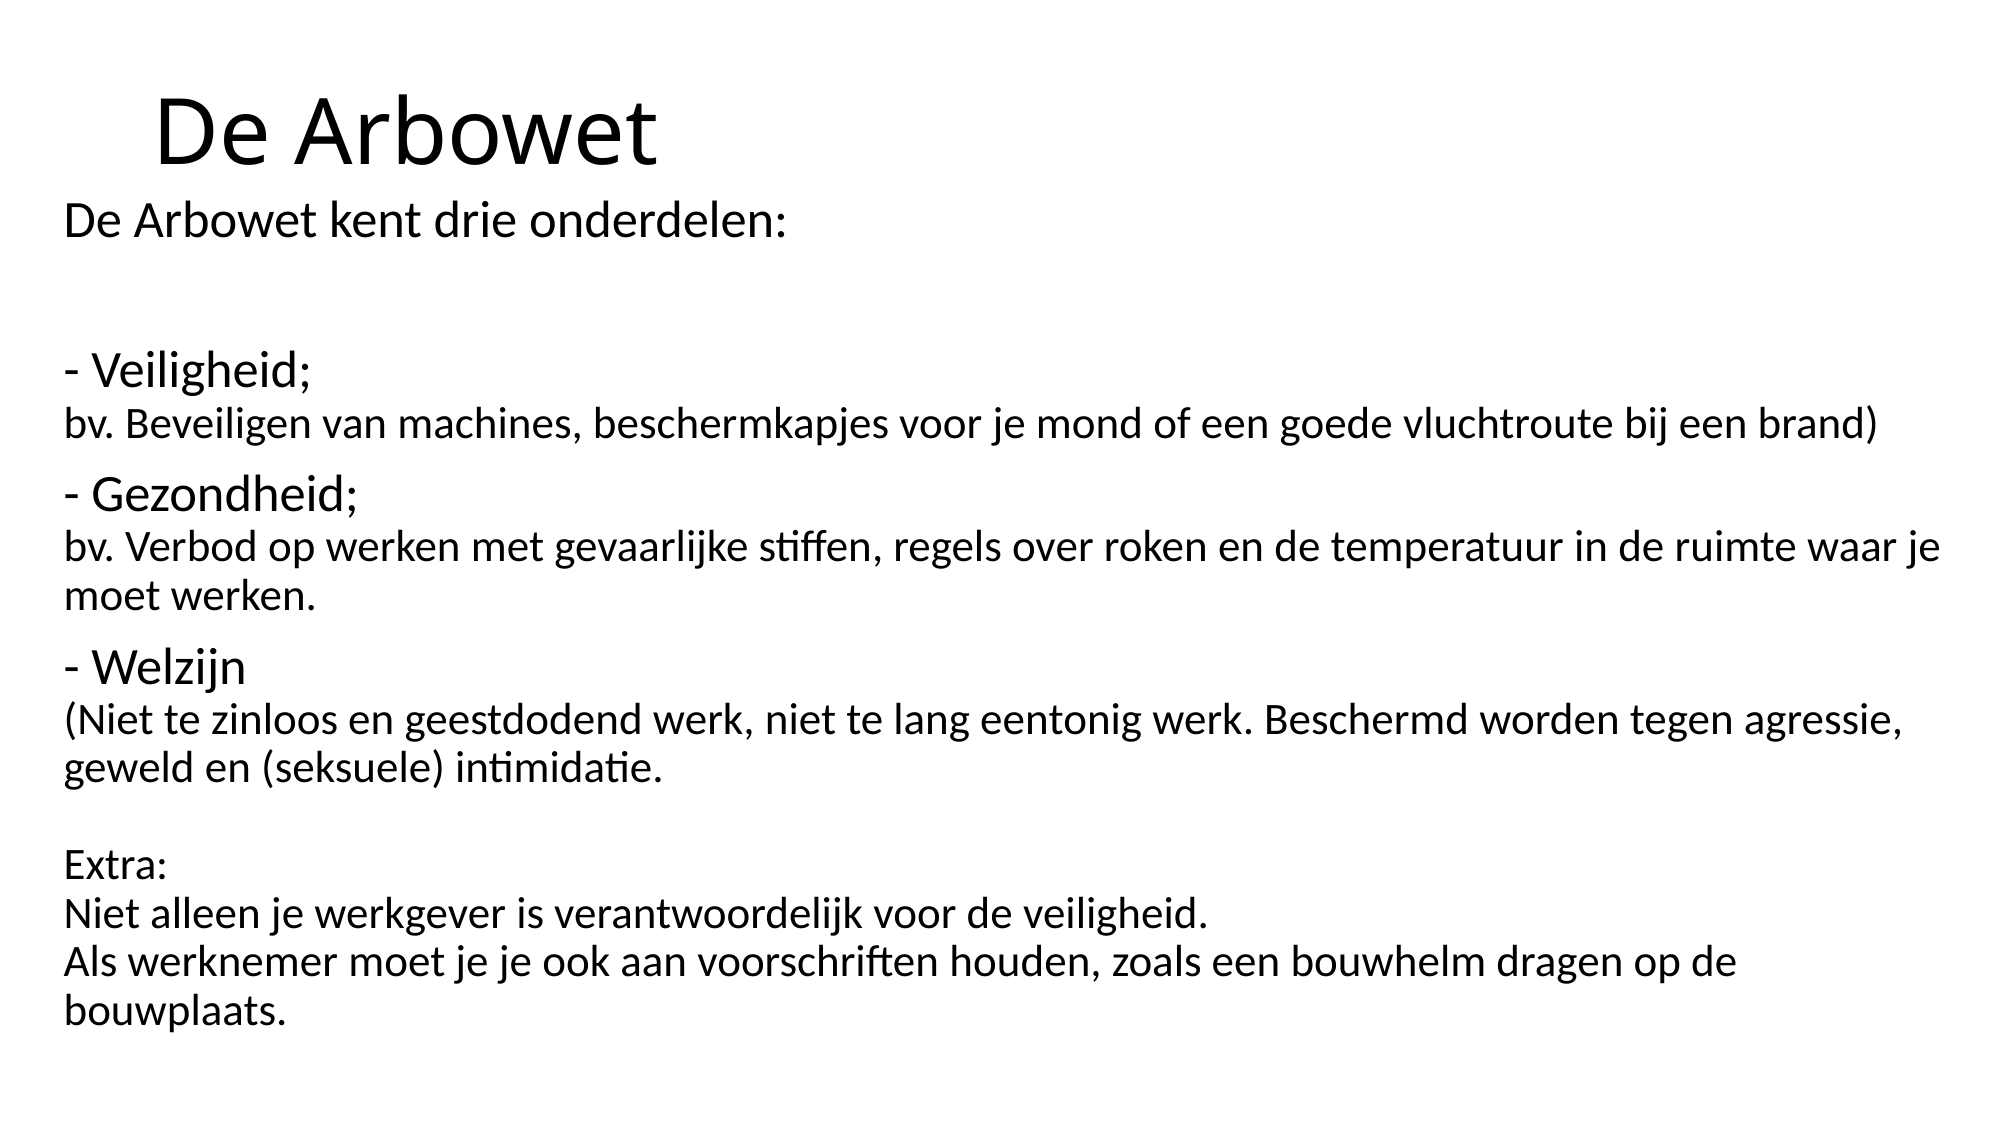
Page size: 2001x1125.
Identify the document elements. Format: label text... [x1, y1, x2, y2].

list De Arbowet kent drie onderdelen: - Veiligheid; bv. Beveiligen van machines, beschermkapjes voor je mond of een goede vluchtroute bij een brand) - Gezondheid; bv. Verbod op werken met gevaarlijke stiffen, regels over roken en de temperatuur in de ruimte waar je moet werken. - Welzijn (Niet te zinloos en geestdodend werk, niet te lang eentonig werk. Beschermd worden tegen agressie, geweld en (seksuele) intimidatie. Extra: Niet alleen je werkgever is verantwoordelijk voor de veiligheid. Als werknemer moet je je ook aan voorschriften houden, zoals een bouwhelm dragen op de bouwplaats. [48, 184, 1976, 1049]
title De Arbowet [137, 59, 1863, 184]
